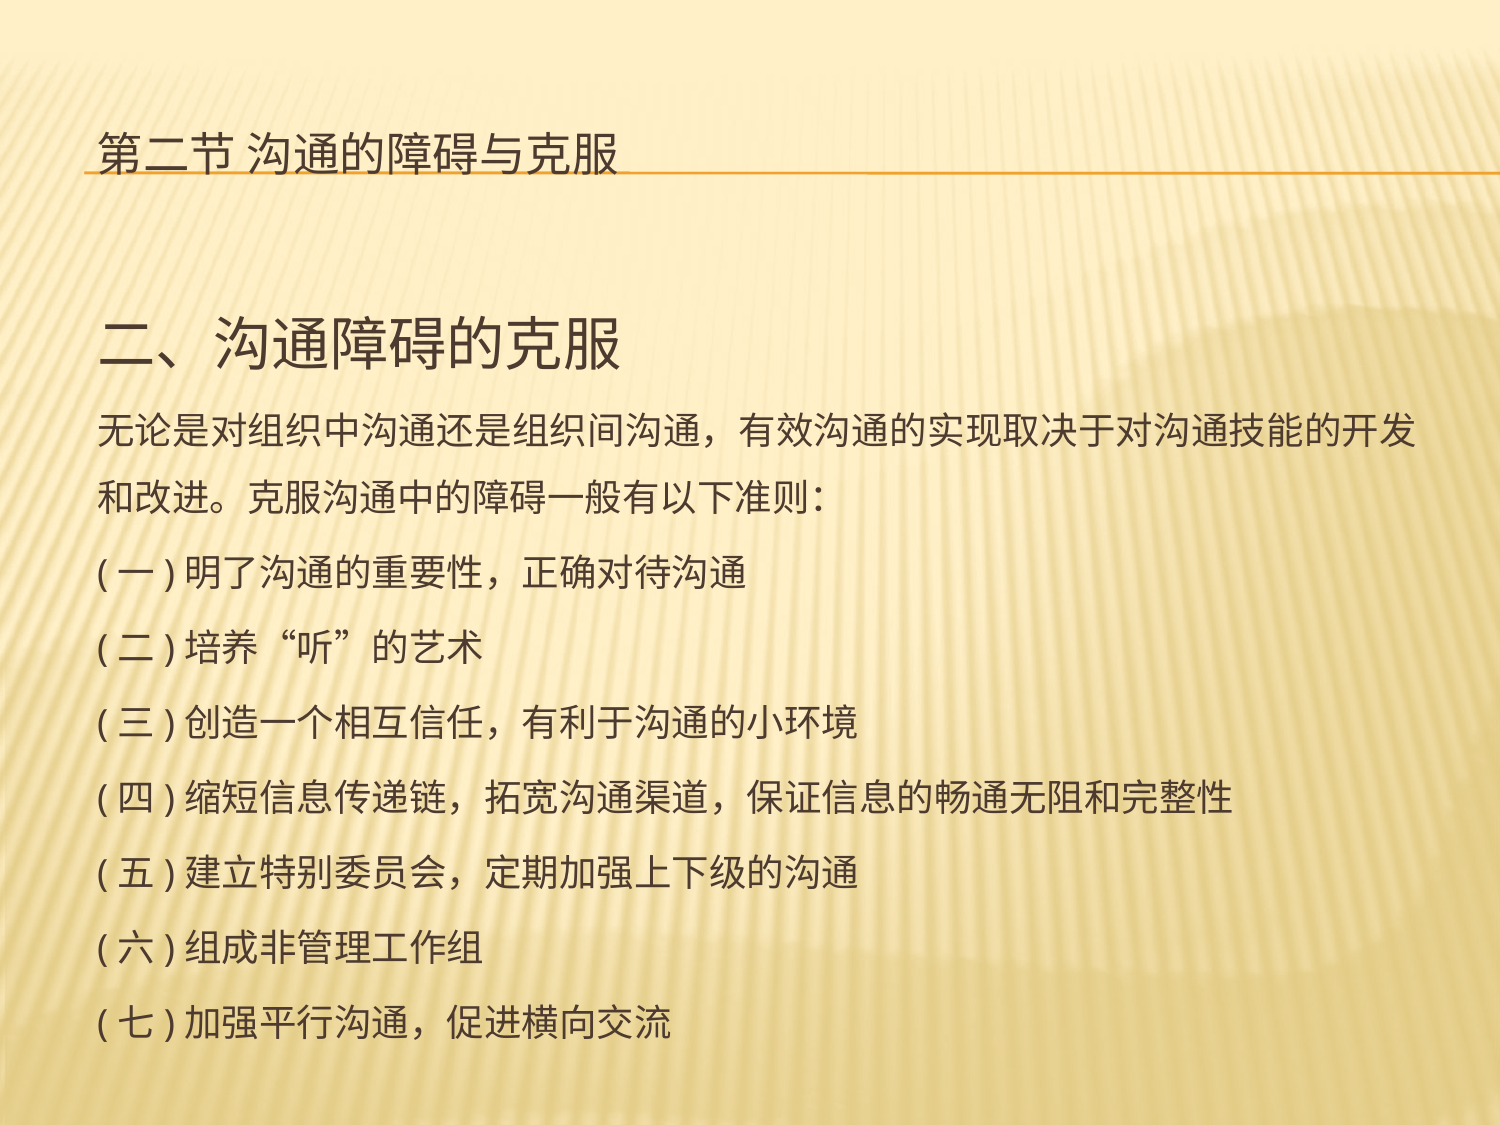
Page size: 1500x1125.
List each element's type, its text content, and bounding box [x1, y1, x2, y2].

list 二、沟通障碍的克服 无论是对组织中沟通还是组织间沟通，有效沟通的实现取决于对沟通技能的开发和改进。克服沟通中的障碍一般有以下准则： (一)明了沟通的重要性，正确对待沟通 (二)培养“听”的艺术 (三)创造一个相互信任，有利于沟通的小环境 (四)缩短信息传递链，拓宽沟通渠道，保证信息的畅通无阻和完整性 (五)建立特别委员会，定期加强上下级的沟通 (六)组成非管理工作组 (七)加强平行沟通，促进横向交流 [81, 264, 1433, 1060]
title 第二节 沟通的障碍与克服 [82, 117, 1432, 245]
